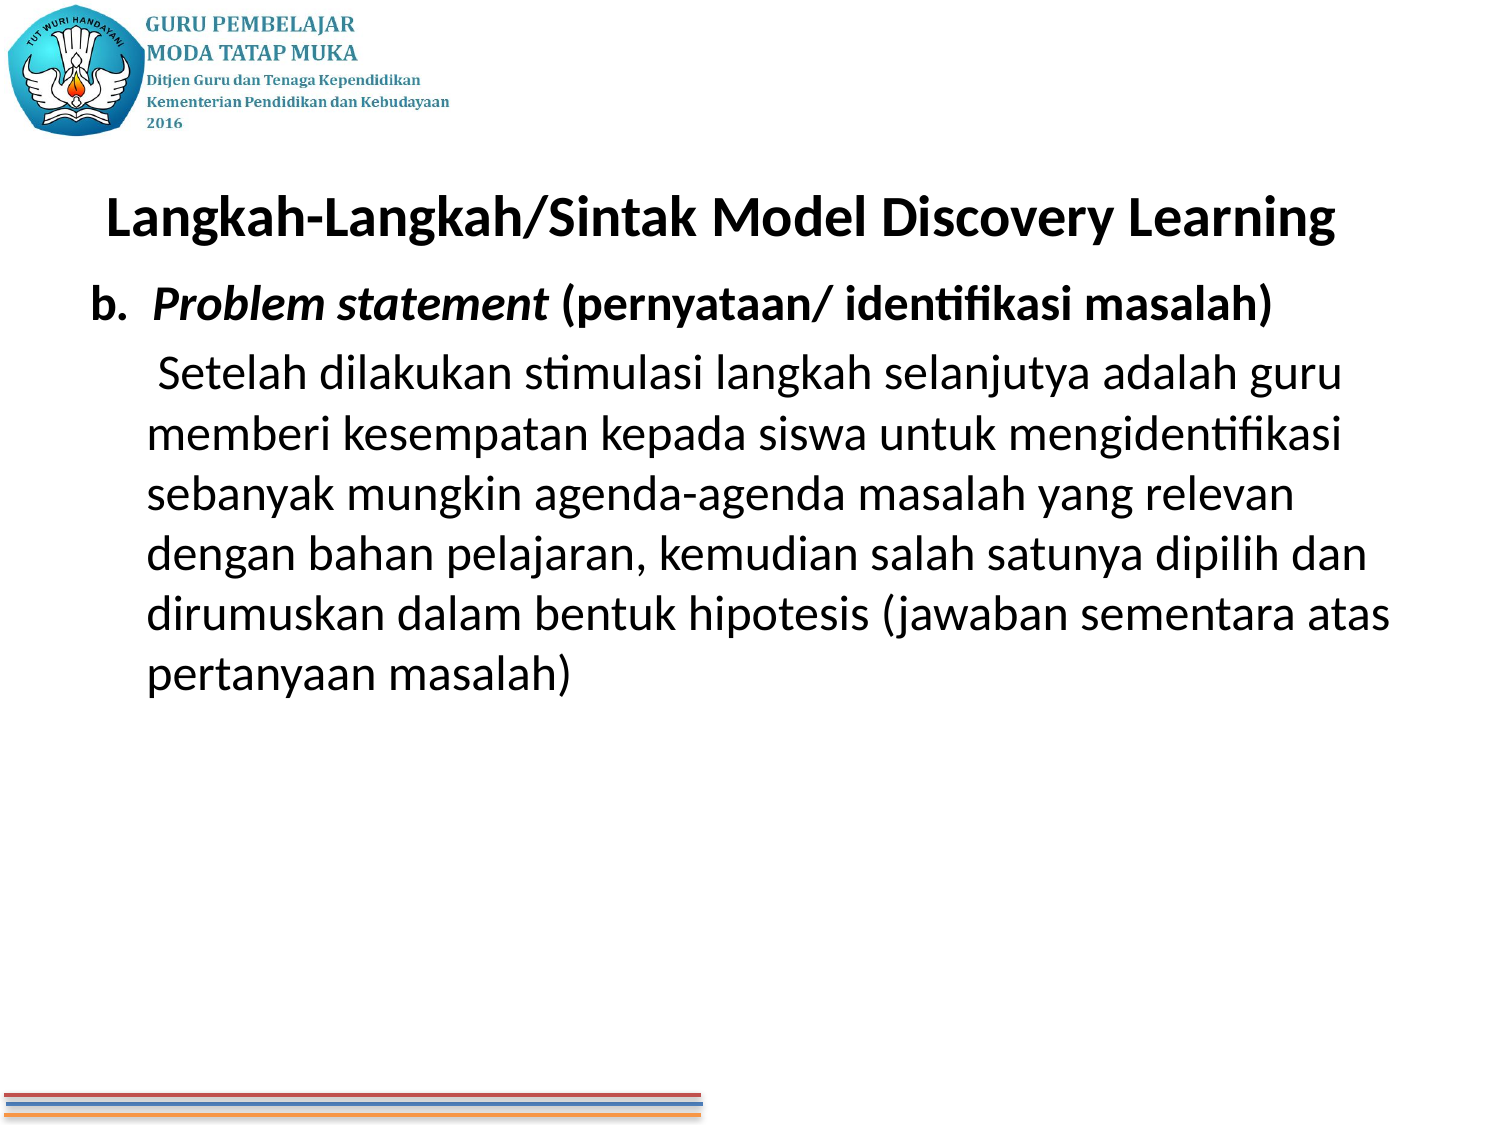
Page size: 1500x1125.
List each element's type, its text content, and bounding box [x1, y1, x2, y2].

list b. Problem statement (pernyataan/ identifikasi masalah) Setelah dilakukan stimulasi langkah selanjutya adalah guru memberi kesempatan kepada siswa untuk mengidentifikasi sebanyak mungkin agenda-agenda masalah yang relevan dengan bahan pelajaran, kemudian salah satunya dipilih dan dirumuskan dalam bentuk hipotesis (jawaban sementara atas pertanyaan masalah) [75, 262, 1425, 1005]
title Langkah-Langkah/Sintak Model Discovery Learning [46, 160, 1397, 266]
picture [4, 0, 455, 139]
